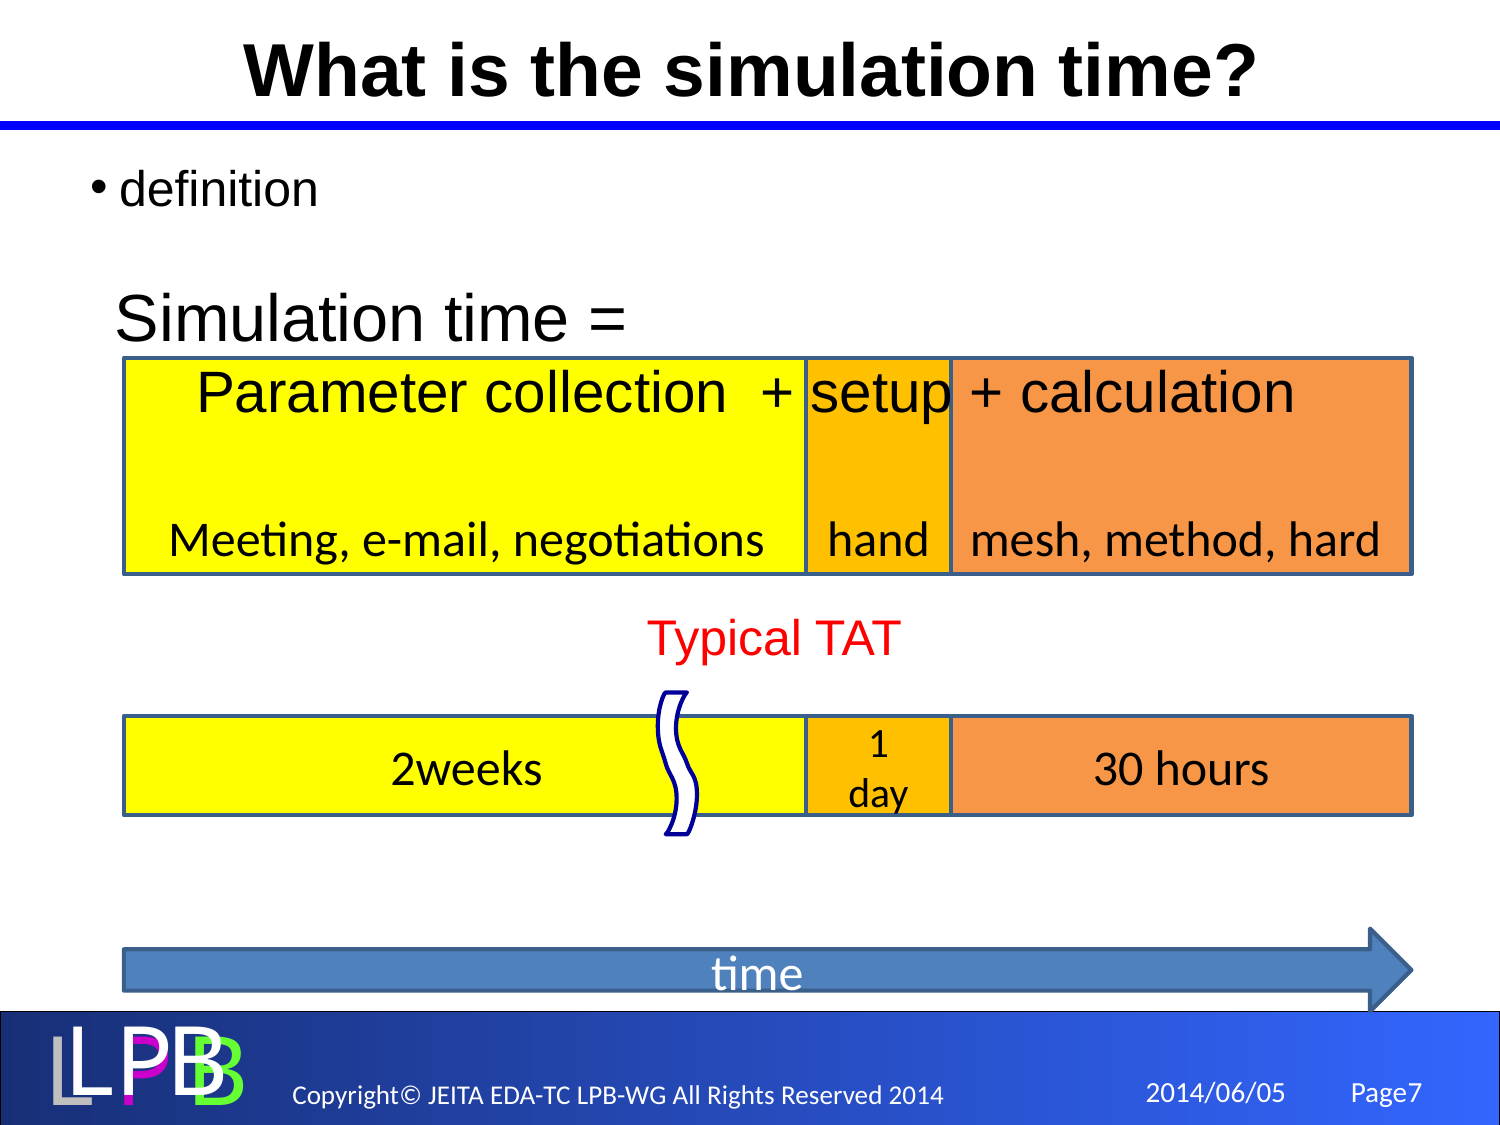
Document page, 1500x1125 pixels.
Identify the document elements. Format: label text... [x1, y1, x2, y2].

text_box 1 day [804, 714, 949, 817]
text_box Meeting, e-mail, negotiations [122, 432, 804, 576]
text_box 30 hours [949, 714, 1414, 817]
text_box time [121, 926, 1414, 1014]
text_box mesh, method, hard [949, 432, 1414, 576]
text_box Typical TAT [631, 597, 987, 673]
text_box [655, 690, 700, 837]
title What is the simulation time? [80, 19, 1424, 114]
text_box 2weeks [679, 714, 804, 817]
text_box Simulation time = Parameter collection + setup + calculation [100, 267, 1424, 432]
text_box hand [804, 432, 949, 576]
text_box 2weeks [122, 714, 674, 817]
list definition [75, 148, 1425, 528]
